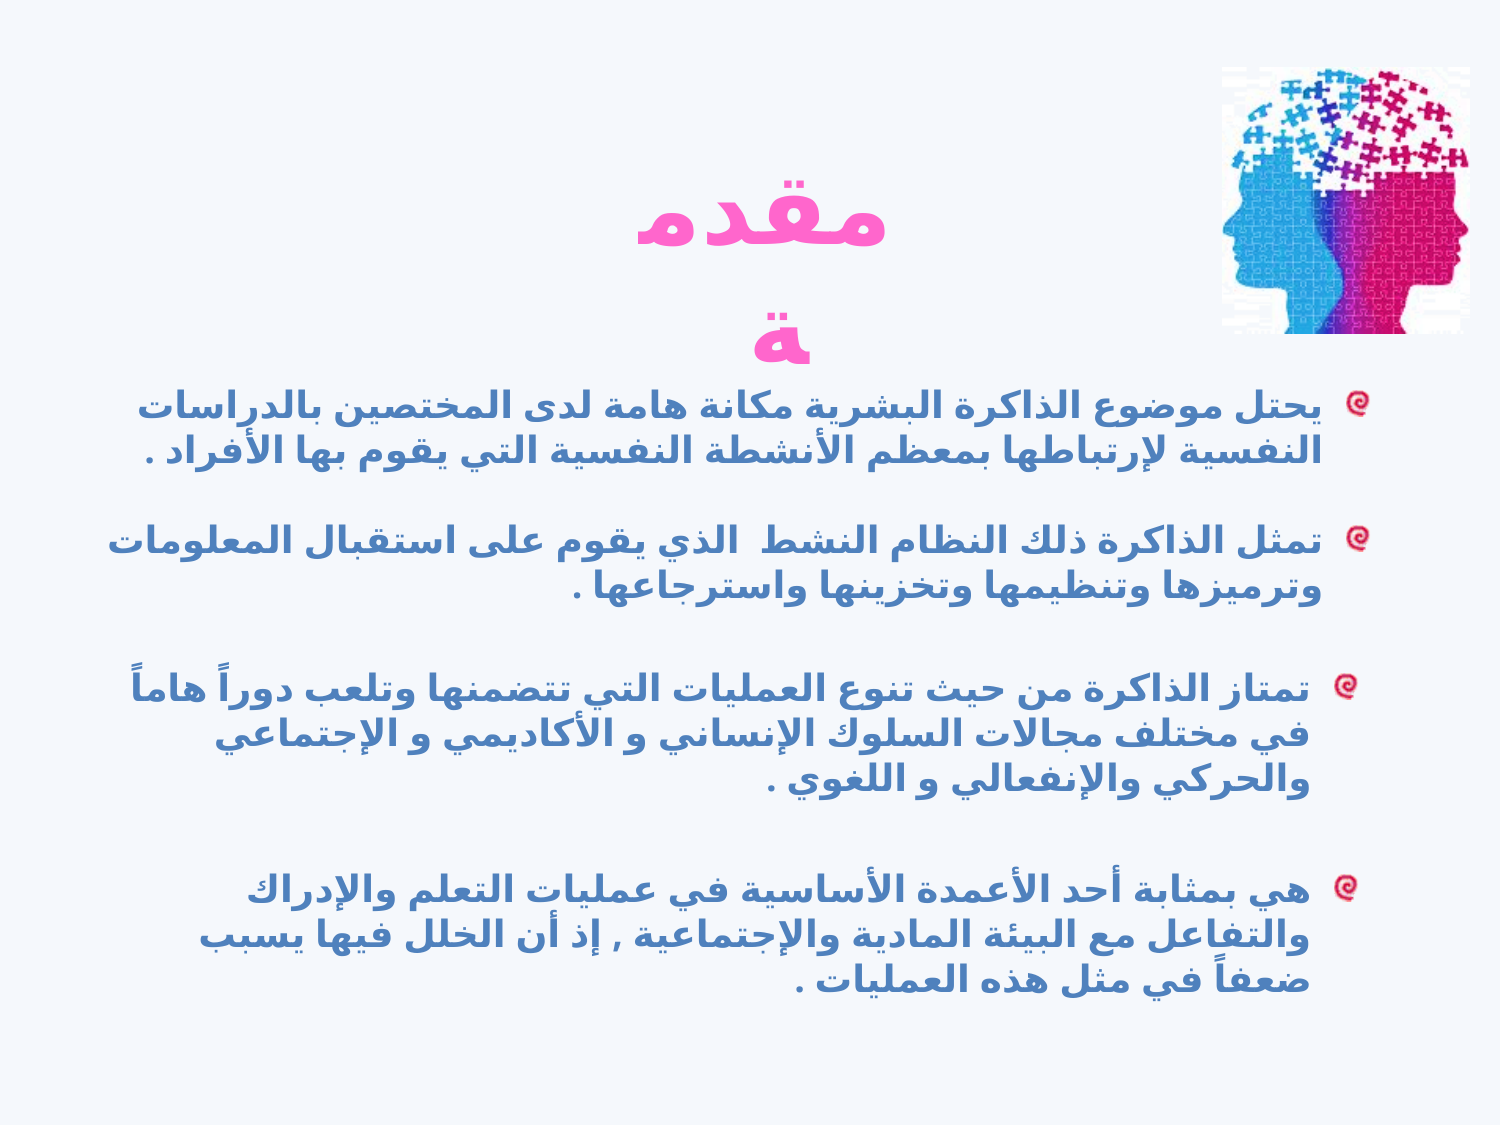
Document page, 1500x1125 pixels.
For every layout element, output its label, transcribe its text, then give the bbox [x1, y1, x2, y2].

picture [1346, 525, 1372, 552]
picture [1334, 874, 1360, 902]
text_box مقدمة [608, 137, 924, 393]
text_box يحتل موضوع الذاكرة البشرية مكانة هامة لدى المختصين بالدراسات النفسية لإرتباطها بمعظم الأنشطة النفسية التي يقوم بها الأفراد . تمثل الذاكرة ذلك النظام النشط الذي يقوم على استقبال المعلومات وترميزها وتنظيمها وتخزينها واسترجاعها . [58, 373, 1386, 614]
picture [1346, 390, 1372, 417]
text_box هي بمثابة أحد الأعمدة الأساسية في عمليات التعلم والإدراك والتفاعل مع البيئة المادية والإجتماعية , إذ أن الخلل فيها يسبب ضعفاً في مثل هذه العمليات . [124, 858, 1374, 1008]
picture [1334, 673, 1360, 700]
text_box تمتاز الذاكرة من حيث تنوع العمليات التي تتضمنها وتلعب دوراً هاماً في مختلف مجالات السلوك الإنساني و الأكاديمي و الإجتماعي والحركي والإنفعالي و اللغوي . [62, 656, 1374, 807]
picture [1222, 67, 1470, 334]
